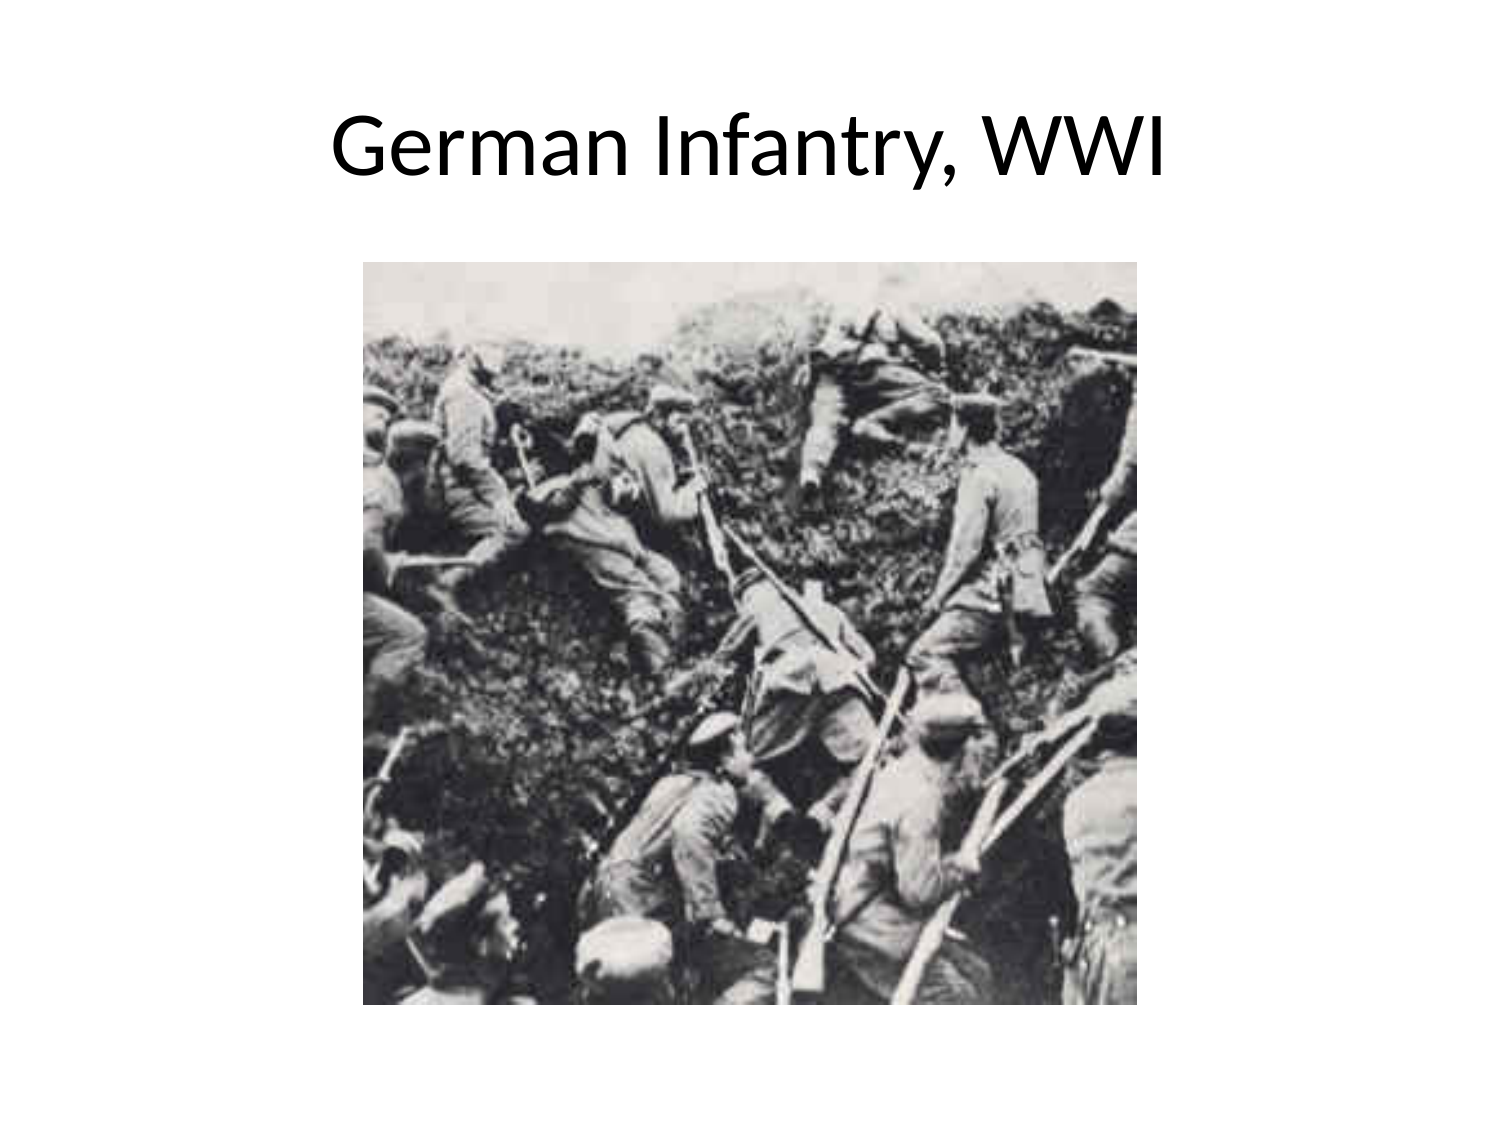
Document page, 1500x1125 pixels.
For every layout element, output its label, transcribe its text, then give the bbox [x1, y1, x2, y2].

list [74, 262, 1426, 1006]
title German Infantry, WWI [75, 45, 1425, 233]
